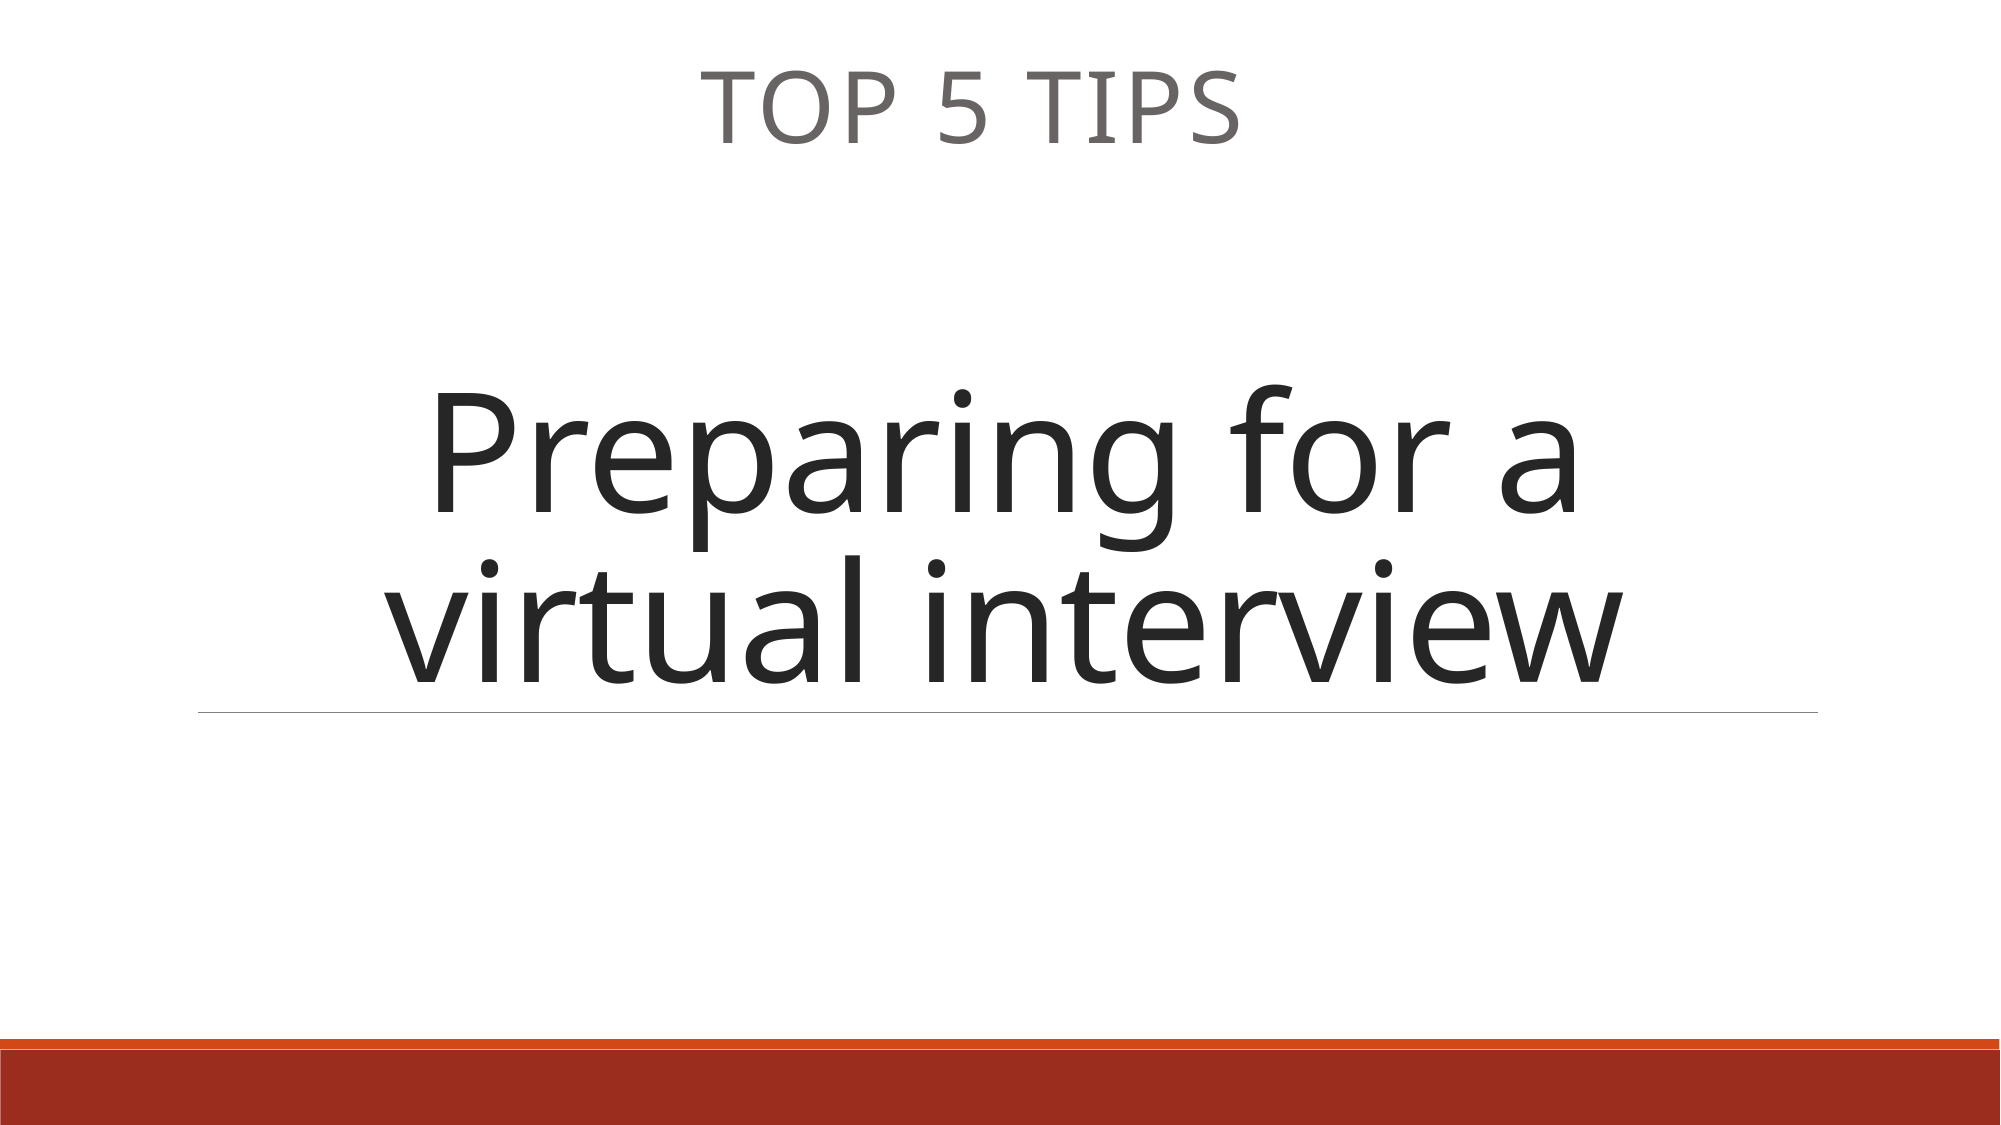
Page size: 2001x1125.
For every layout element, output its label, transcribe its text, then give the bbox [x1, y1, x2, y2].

title Preparing for a virtual interview [180, 124, 1830, 724]
subtitle Top 5 tips [147, 50, 1798, 238]
